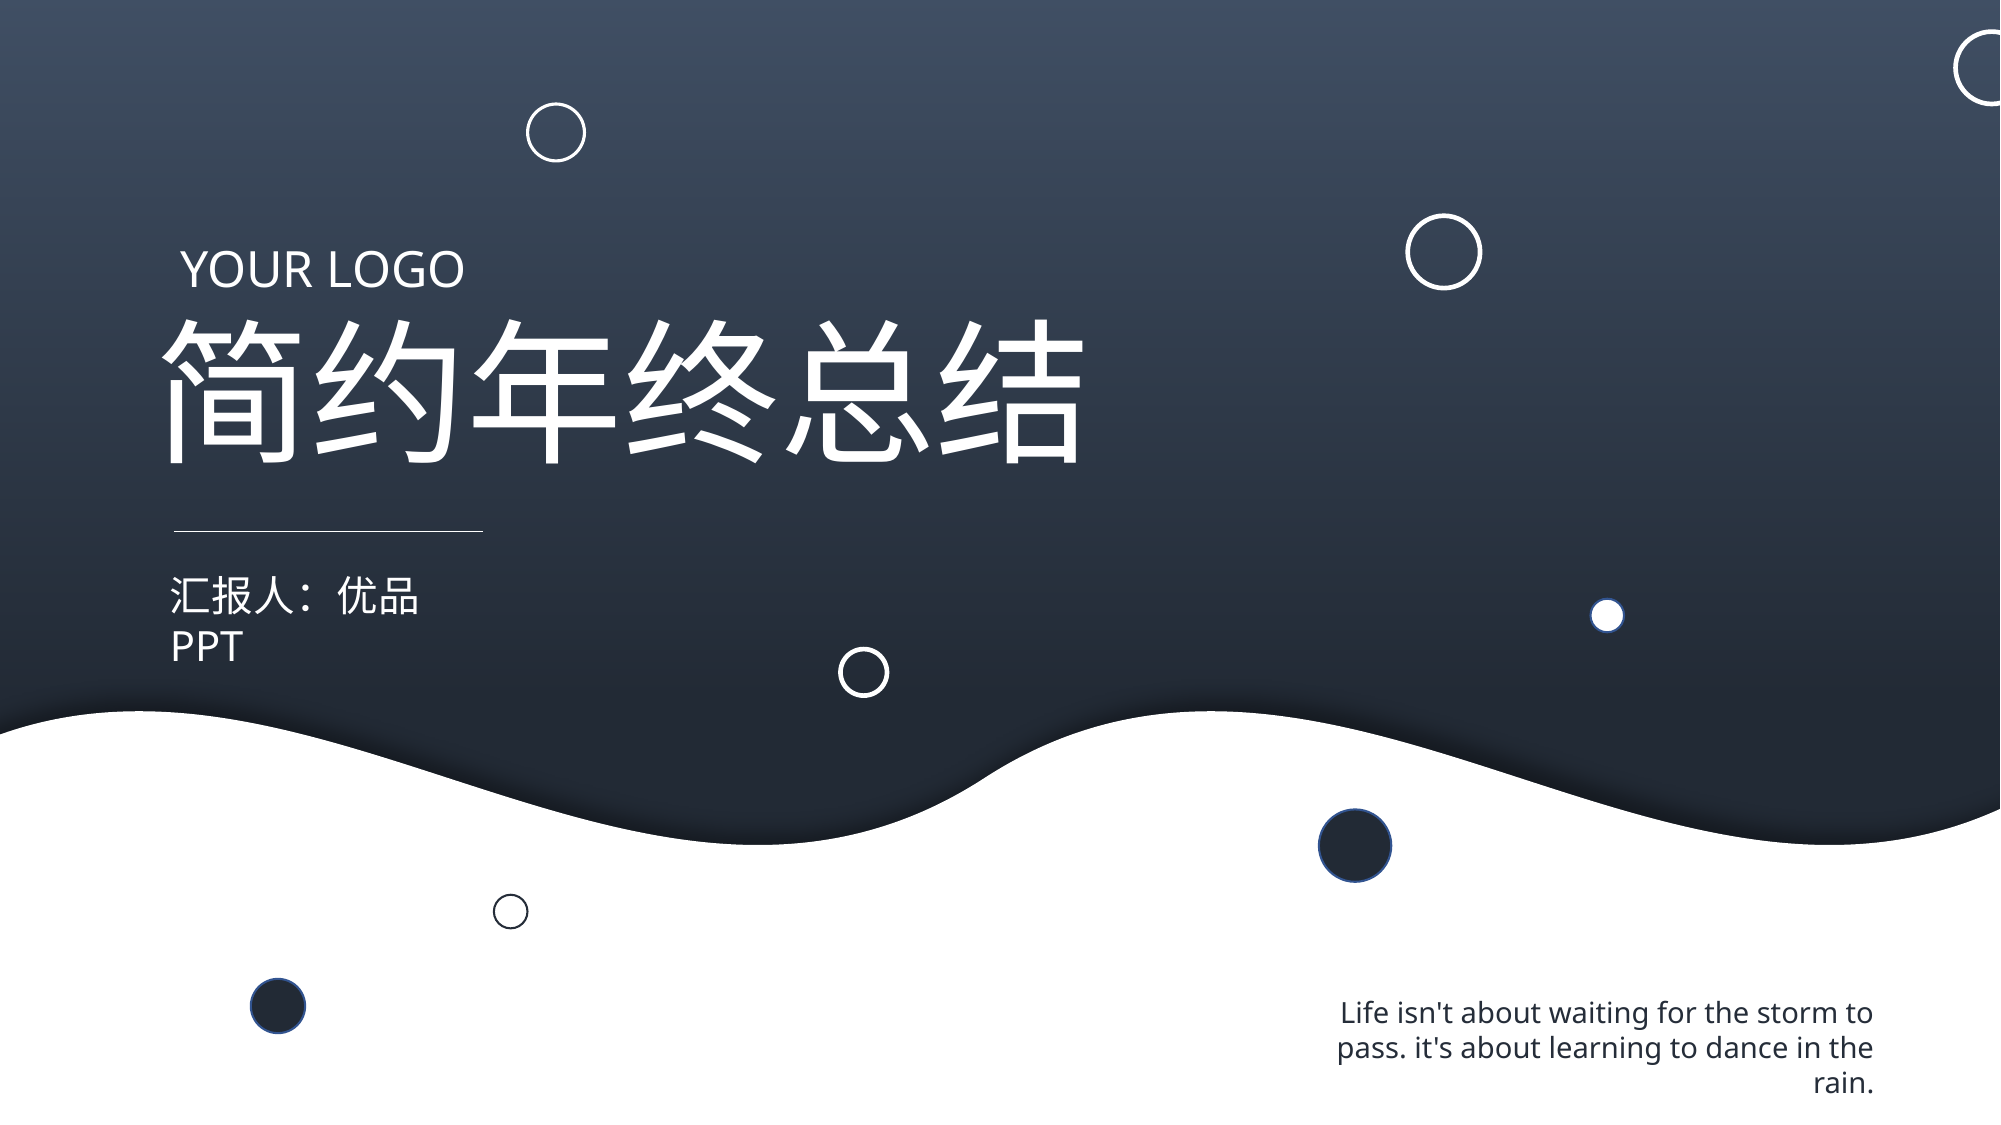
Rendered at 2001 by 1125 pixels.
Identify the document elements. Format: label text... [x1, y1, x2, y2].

text_box [1317, 808, 1393, 883]
text_box [492, 893, 529, 930]
text_box [1589, 597, 1626, 634]
text_box [249, 977, 307, 1035]
text_box Life isn't about waiting for the storm to pass. it's about learning to dance in the rain. [1291, 986, 1890, 1107]
text_box [1406, 214, 1482, 290]
text_box 汇报人：优品PPT [155, 562, 502, 678]
text_box [0, 710, 2000, 1125]
text_box [1954, 30, 2000, 106]
text_box [0, 0, 2000, 818]
text_box [526, 102, 586, 162]
text_box 简约年终总结 [139, 288, 1146, 491]
text_box [839, 648, 889, 697]
text_box YOUR LOGO [165, 199, 557, 305]
